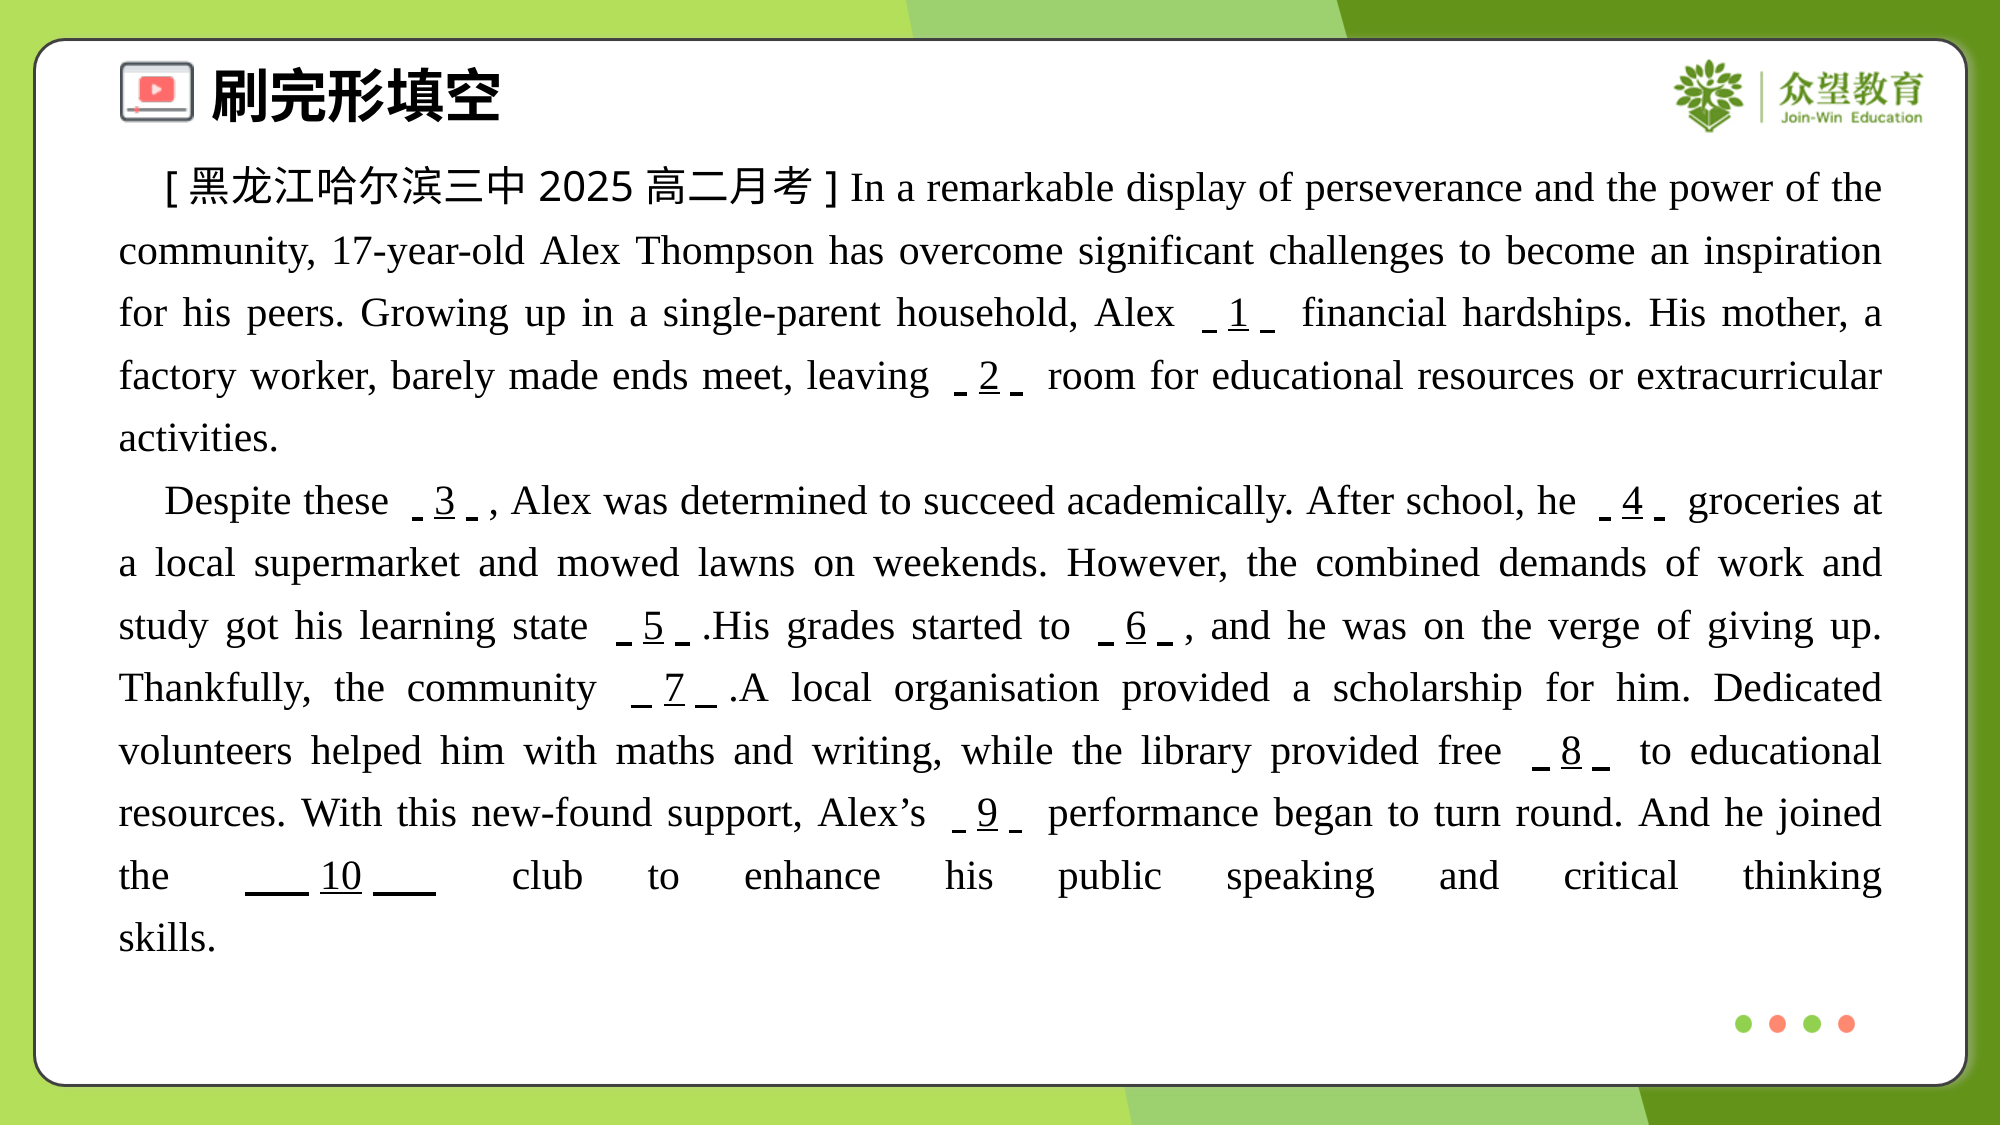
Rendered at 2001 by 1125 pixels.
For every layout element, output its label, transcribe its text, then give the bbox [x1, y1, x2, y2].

text_box [黑龙江哈尔滨三中2025高二月考] In a remarkable display of perseverance and the power of the community, 17-year-old Alex Thompson has overcome significant challenges to become an inspiration for his peers. Growing up in a single-parent household, Alex . .1. . financial hardships. His mother, a factory worker, barely made ends meet, leaving . .2. . room for educational resources or extracurricular activities. Despite these . .3. ., Alex was determined to succeed academically. After school, he . .4. . groceries at a local supermarket and mowed lawns on weekends. However, the combined demands of work and study got his learning state . .5. ..His grades started to . .6. ., and he was on the verge of giving up. Thankfully, the community . .7. ..A local organisation provided a scholarship for him. Dedicated volunteers helped him with maths and writing, while the library provided free . .8. . to educational resources. With this new-found support, Alex’s . .9. . performance began to turn round. And he joined the . .10. . club to enhance his public speaking and critical thinking skills.#2 [118, 147, 1883, 954]
picture [0, 0, 2000, 1125]
